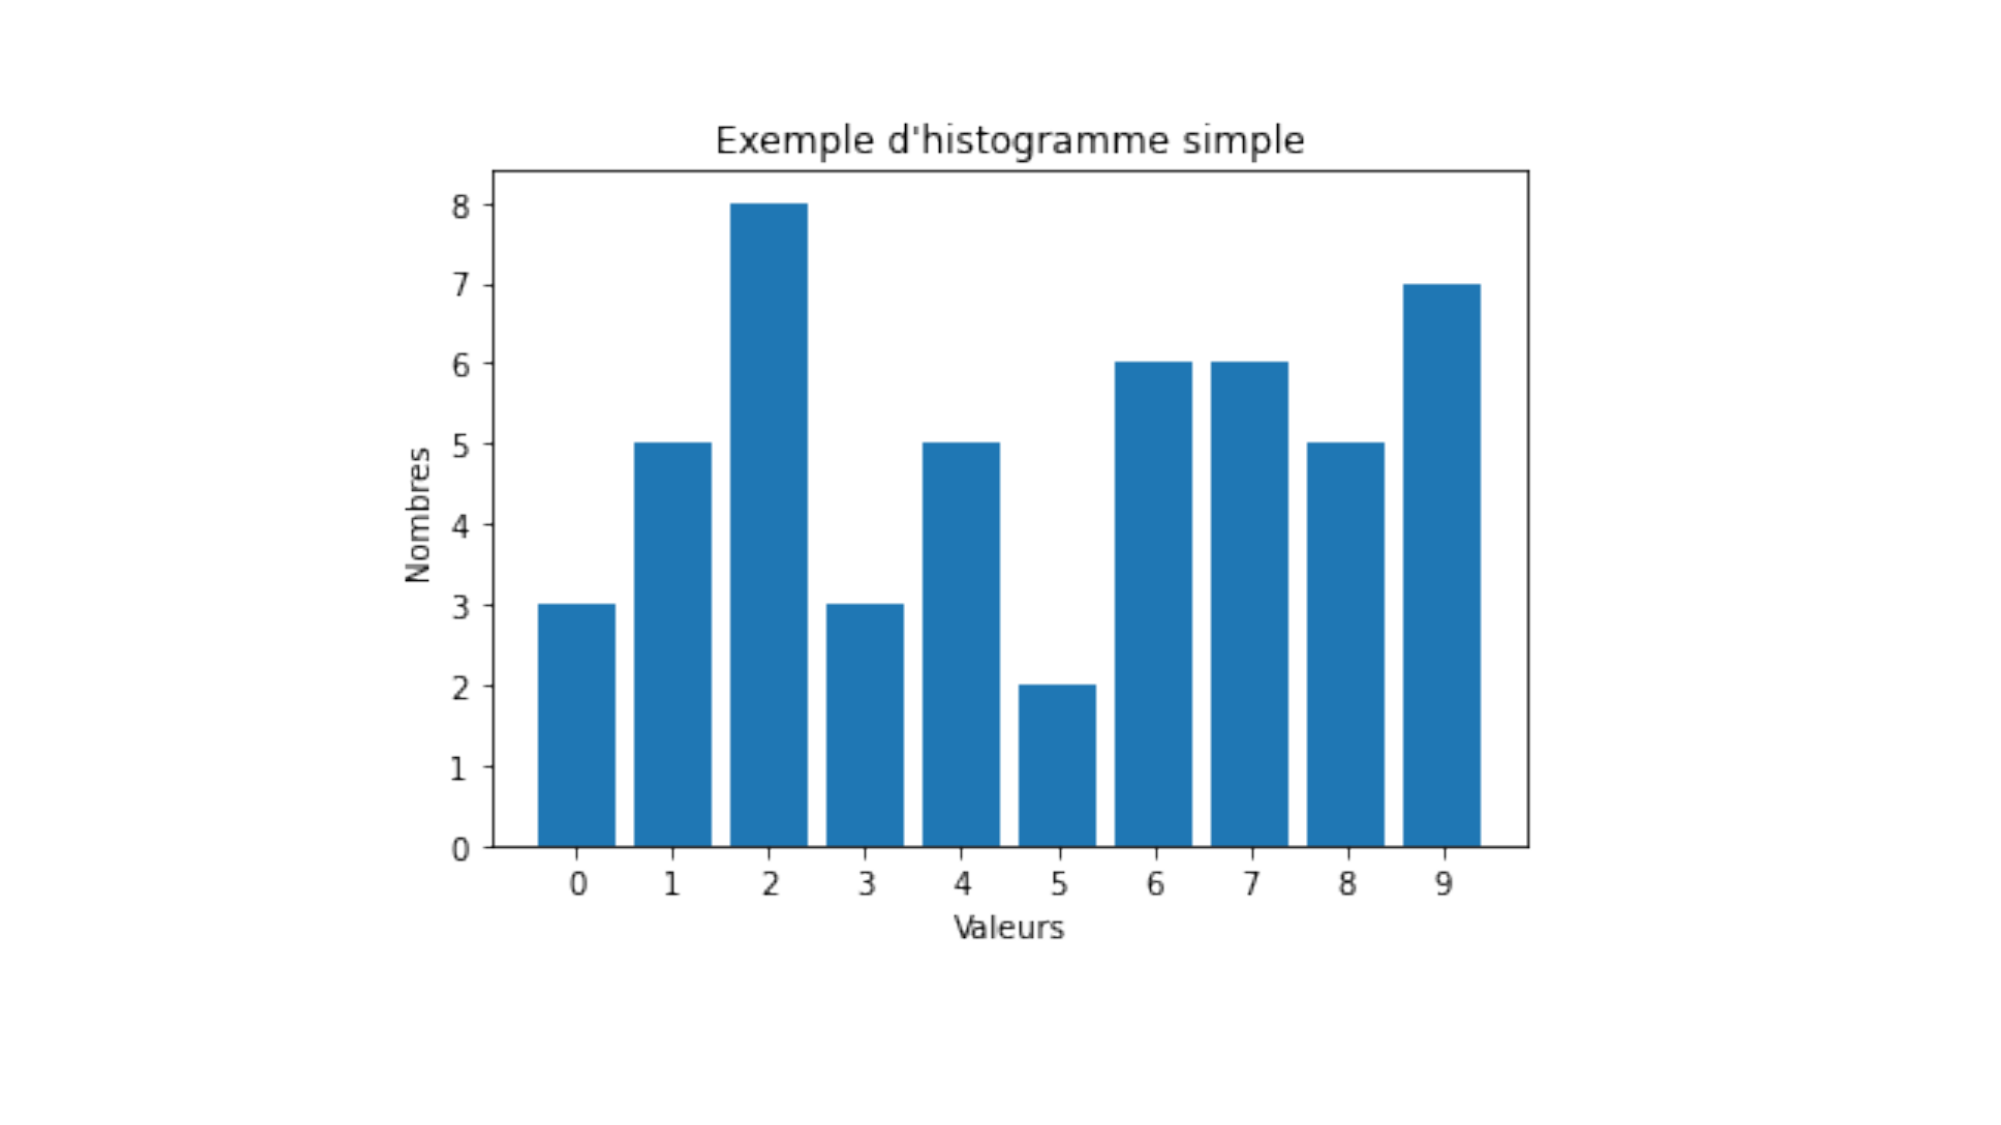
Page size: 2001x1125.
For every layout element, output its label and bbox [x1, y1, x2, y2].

list [383, 102, 1551, 966]
